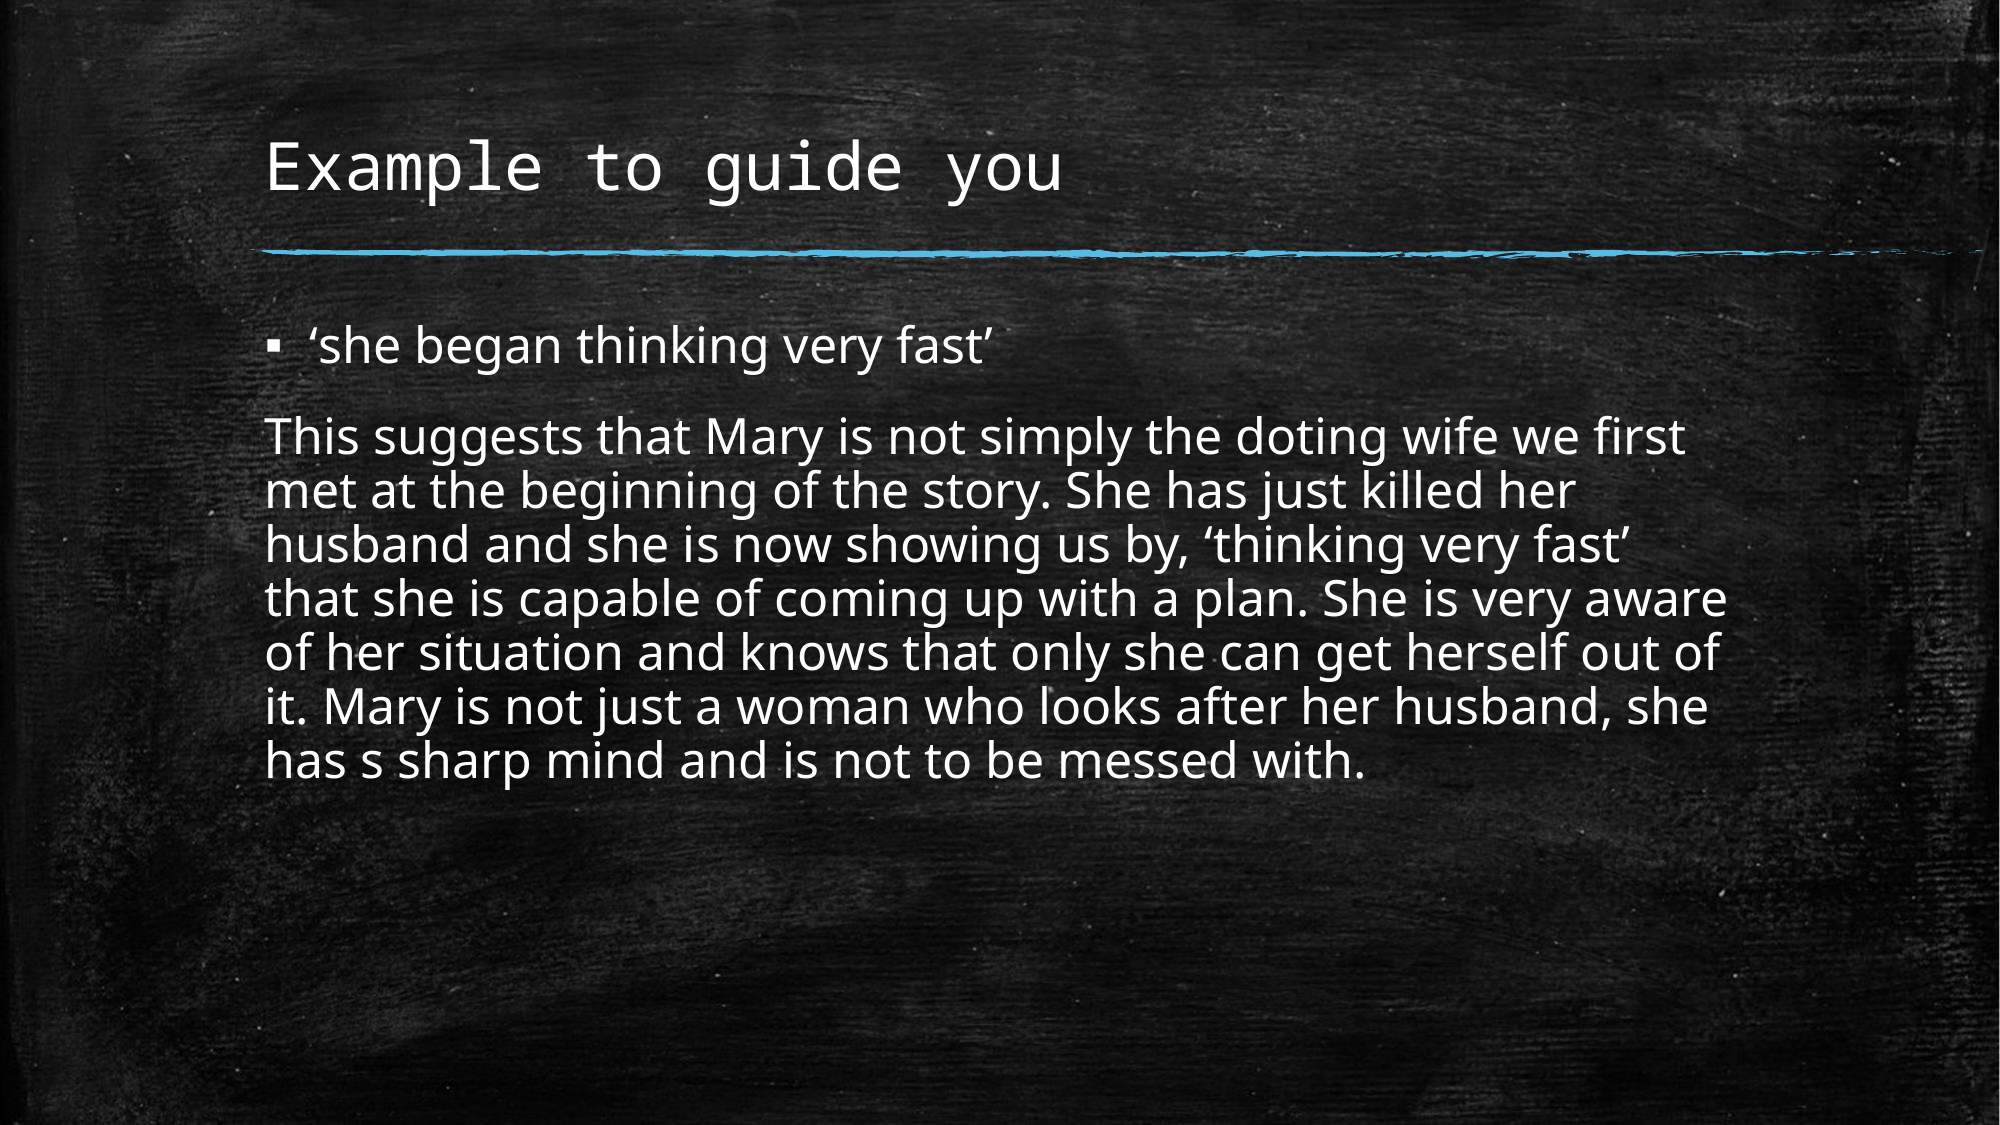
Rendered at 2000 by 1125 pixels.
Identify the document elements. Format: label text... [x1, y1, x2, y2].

picture [0, 0, 2000, 1125]
title Example to guide you [249, 45, 1750, 213]
list ‘she began thinking very fast’ This suggests that Mary is not simply the doting wife we first met at the beginning of the story. She has just killed her husband and she is now showing us by, ‘thinking very fast’ that she is capable of coming up with a plan. She is very aware of her situation and knows that only she can get herself out of it. Mary is not just a woman who looks after her husband, she has s sharp mind and is not to be messed with. [249, 312, 1750, 1013]
